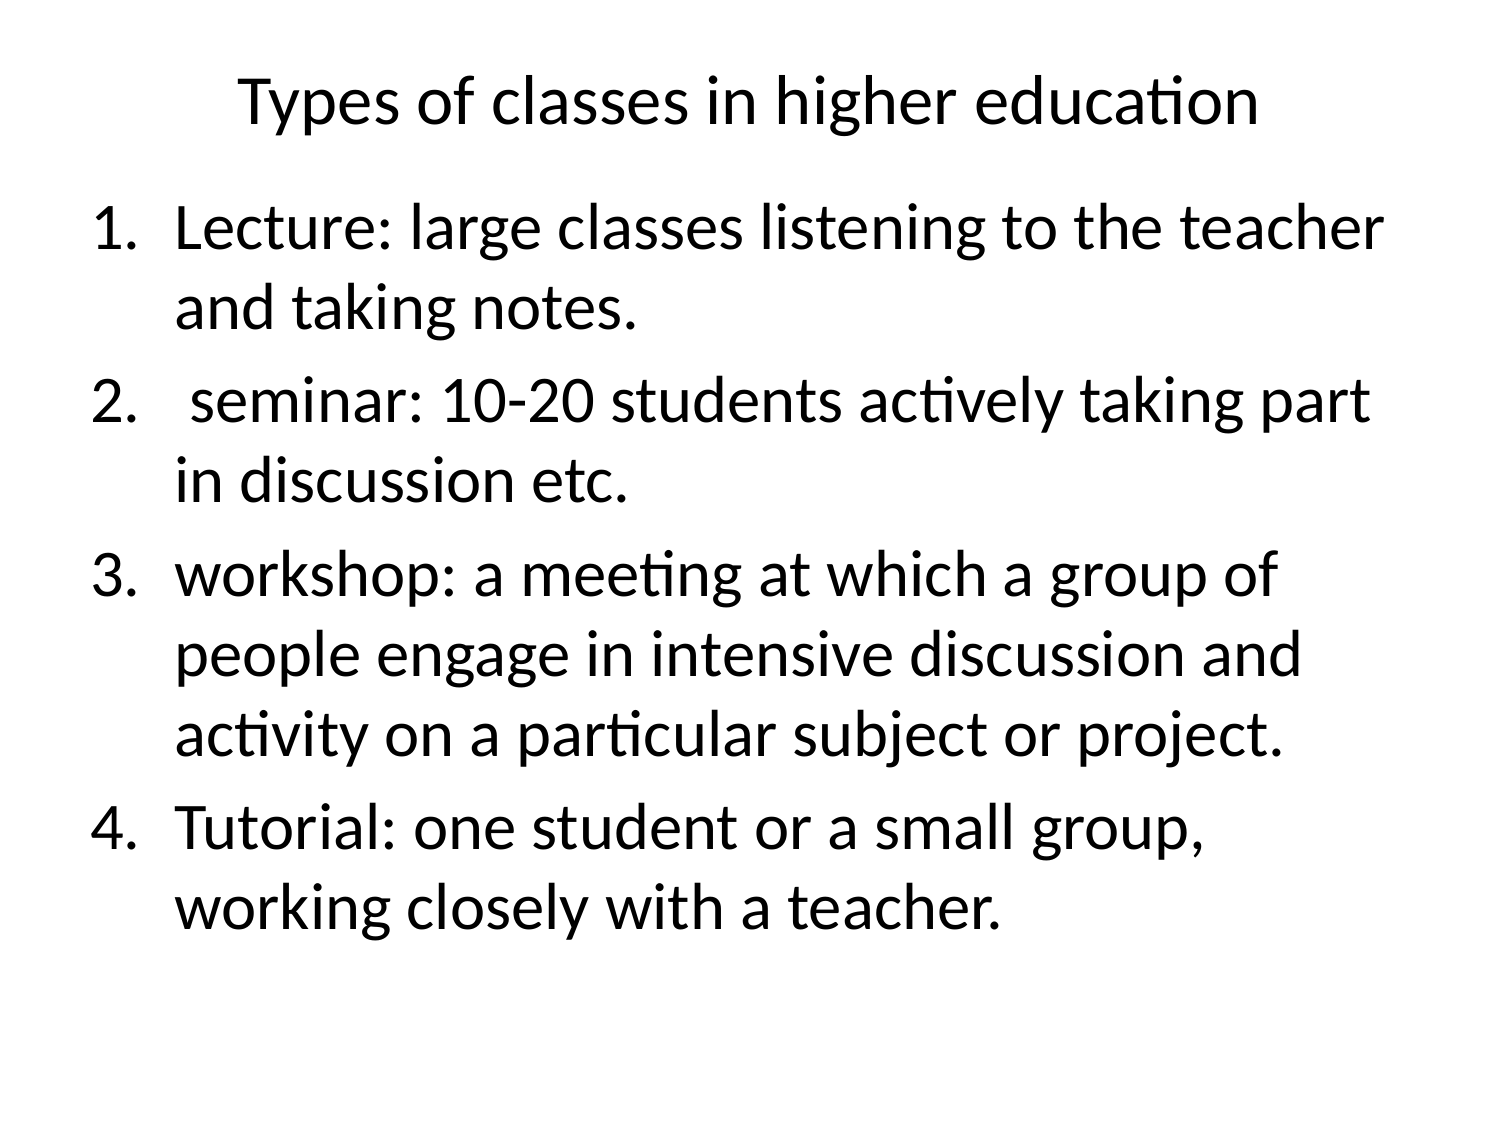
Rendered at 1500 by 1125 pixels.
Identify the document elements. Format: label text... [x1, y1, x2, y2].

list Lecture: large classes listening to the teacher and taking notes. seminar: 10-20 students actively taking part in discussion etc. workshop: a meeting at which a group of people engage in intensive discussion and activity on a particular subject or project. Tutorial: one student or a small group, working closely with a teacher. [75, 174, 1425, 1075]
title Types of classes in higher education [75, 45, 1425, 174]
